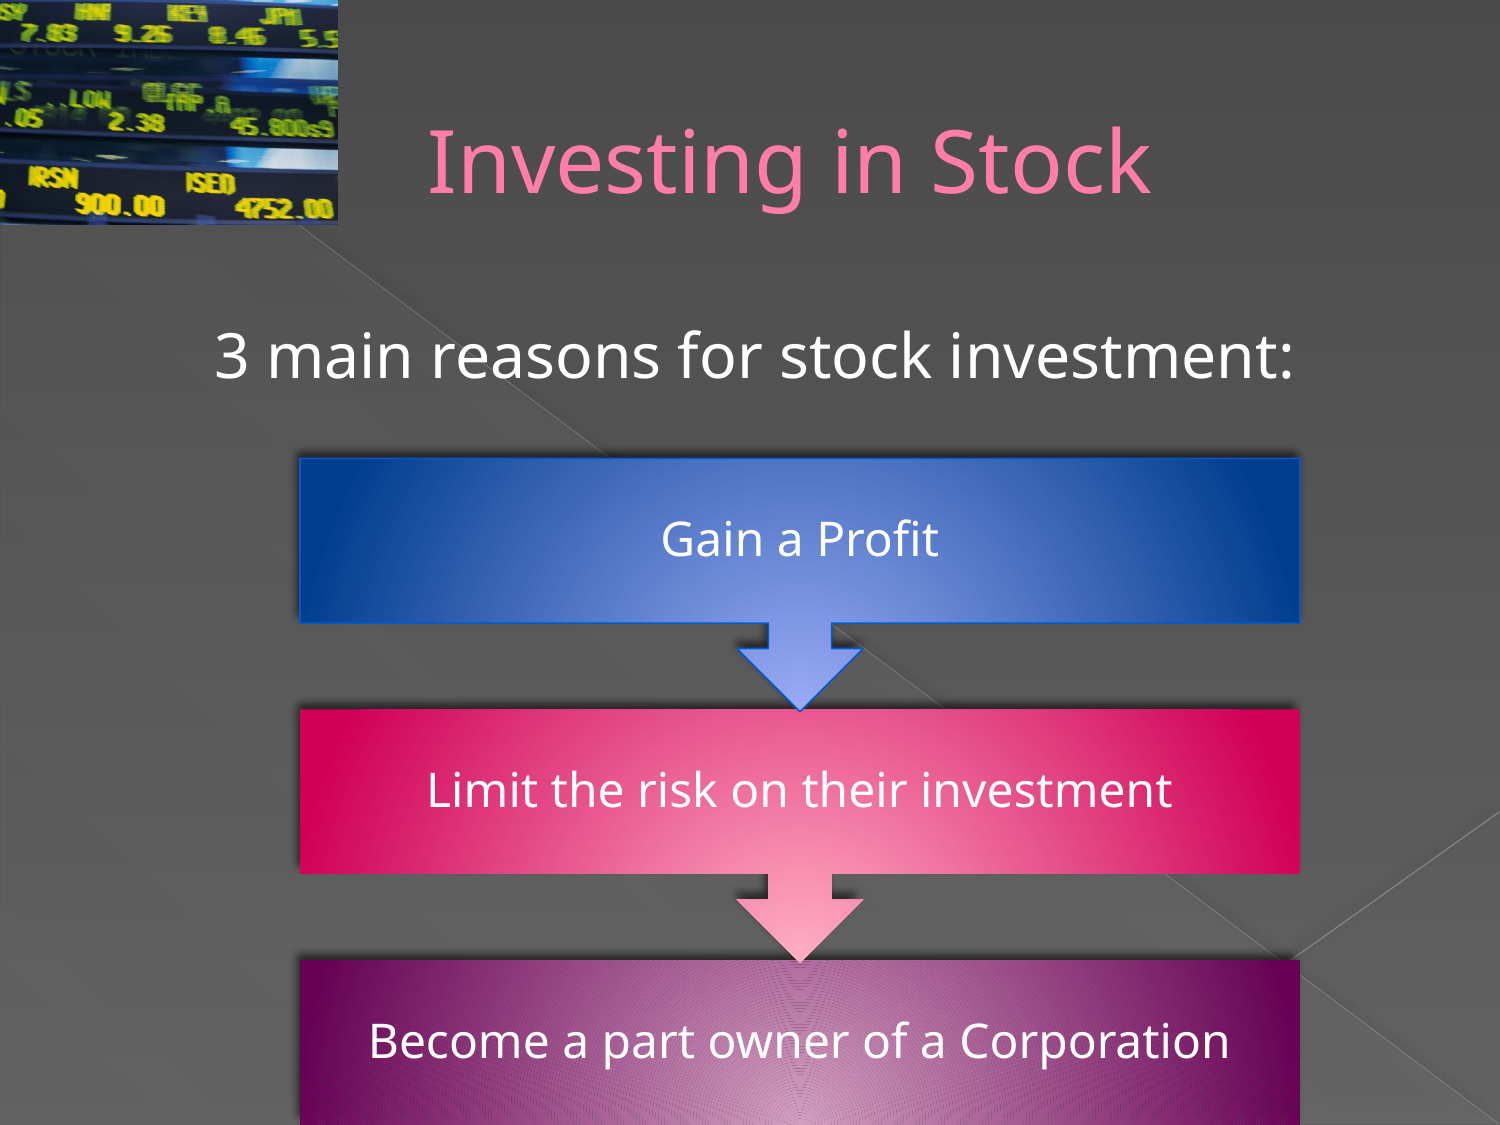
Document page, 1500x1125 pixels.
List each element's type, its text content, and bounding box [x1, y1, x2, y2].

list 3 main reasons for stock investment: [75, 308, 1425, 1059]
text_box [299, 458, 1301, 1125]
title Investing in Stock [75, 43, 1425, 274]
picture [0, 0, 338, 225]
